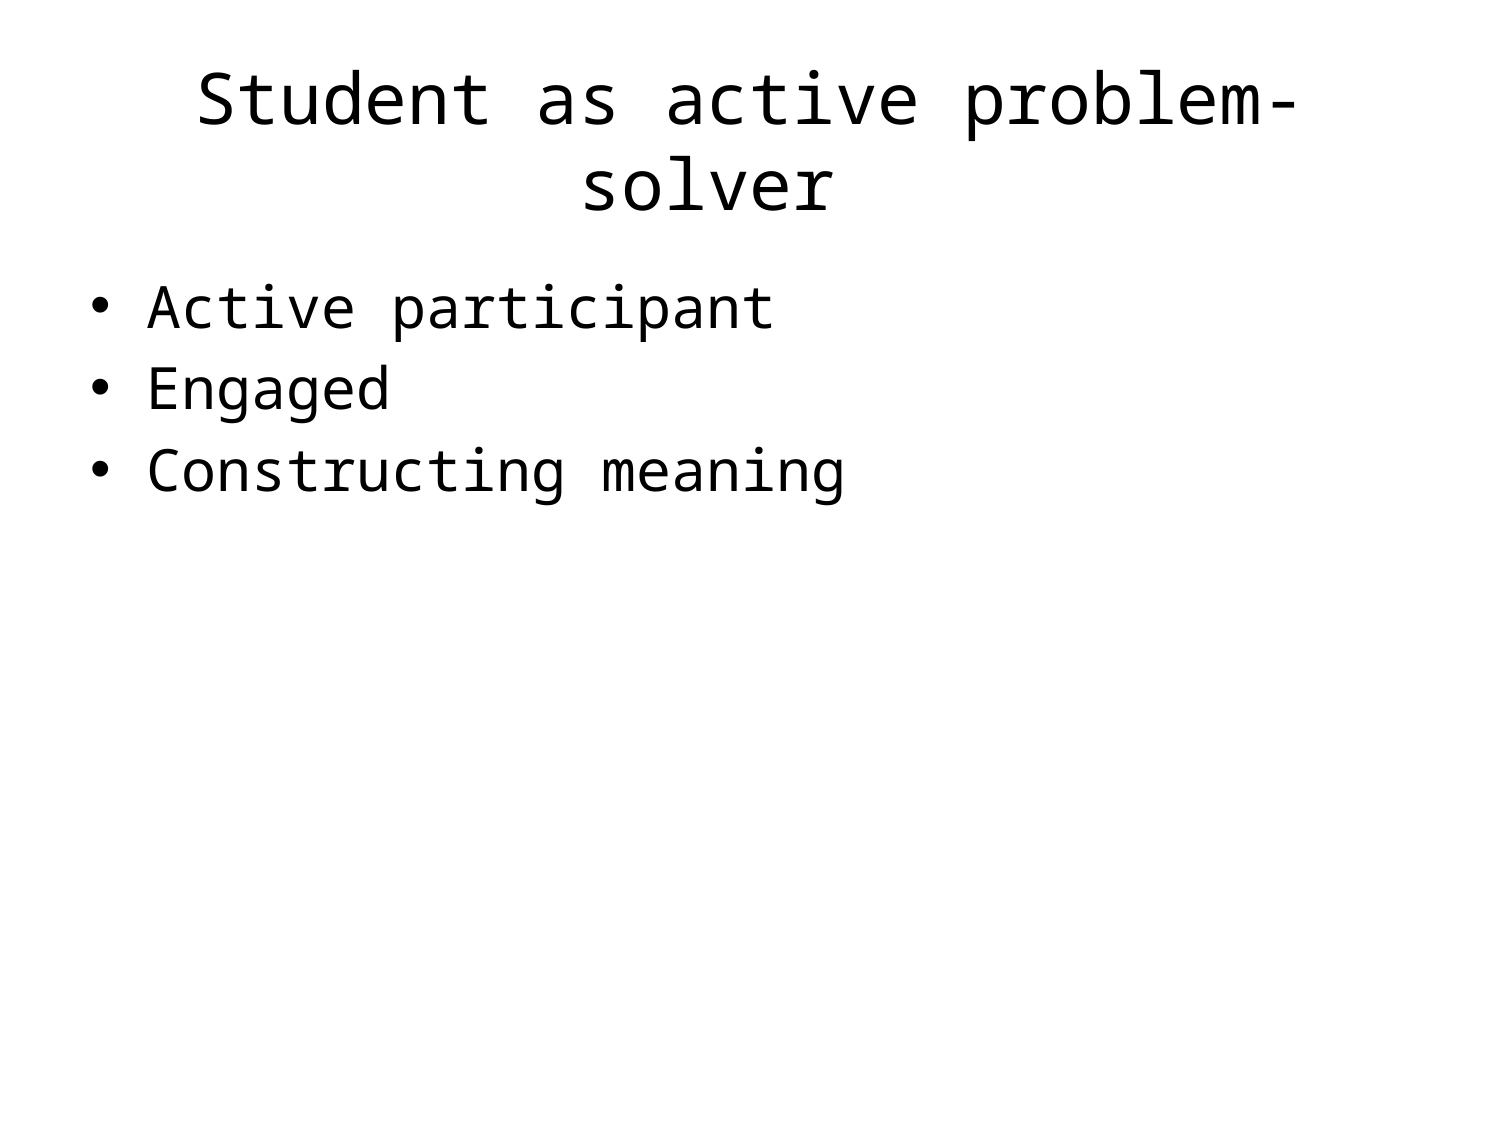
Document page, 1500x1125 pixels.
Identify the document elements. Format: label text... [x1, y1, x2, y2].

title Student as active problem-solver [75, 45, 1425, 233]
list Active participant Engaged Constructing meaning [75, 262, 1425, 1005]
